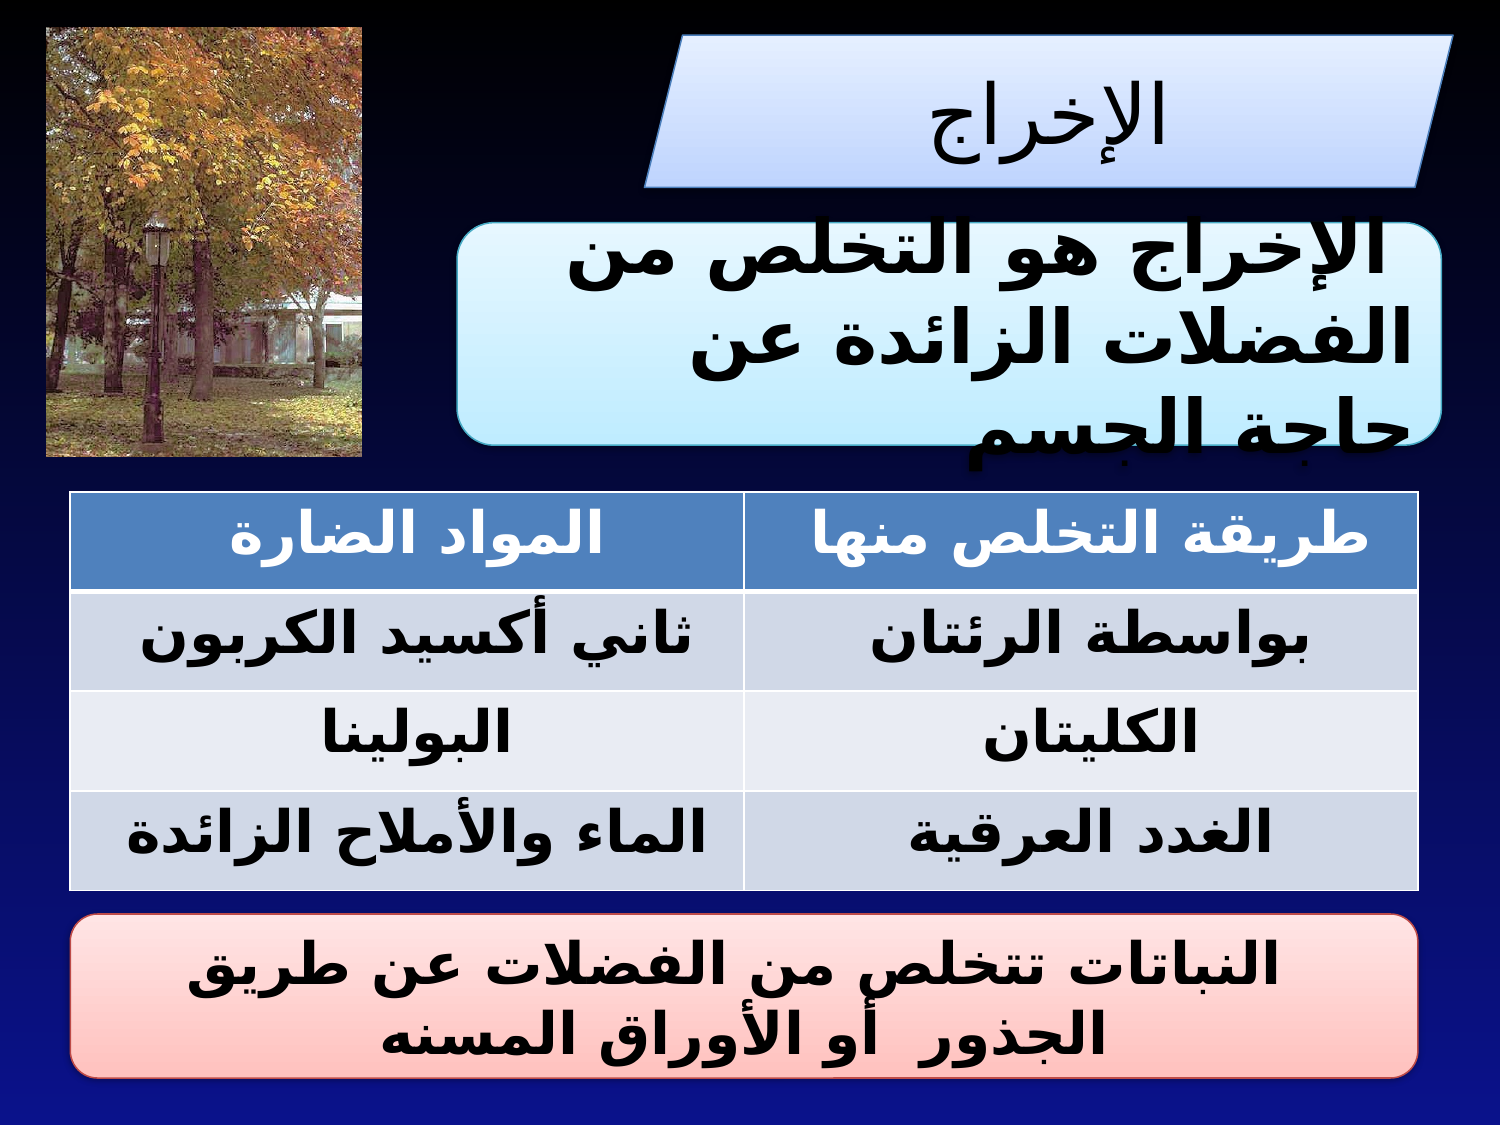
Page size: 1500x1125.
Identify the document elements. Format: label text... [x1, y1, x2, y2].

table_cell ثاني أكسيد الكربون [71, 594, 743, 690]
table_header المواد الضارة [71, 493, 743, 589]
table_cell البولينا [71, 692, 743, 790]
table_cell بواسطة الرئتان [745, 594, 1417, 690]
table_cell الغدد العرقية [745, 792, 1417, 890]
text_box الإخراج هو التخلص من الفضلات الزائدة عن حاجة الجسم [456, 221, 1443, 446]
text_box النباتات تتخلص من الفضلات عن طريق الجذور أو الأوراق المسنه [69, 913, 1419, 1079]
table_cell الماء والأملاح الزائدة [71, 792, 743, 890]
text_box الإخراج [643, 34, 1454, 189]
picture [46, 27, 362, 458]
table_cell الكليتان [745, 692, 1417, 790]
table_header طريقة التخلص منها [745, 493, 1417, 589]
